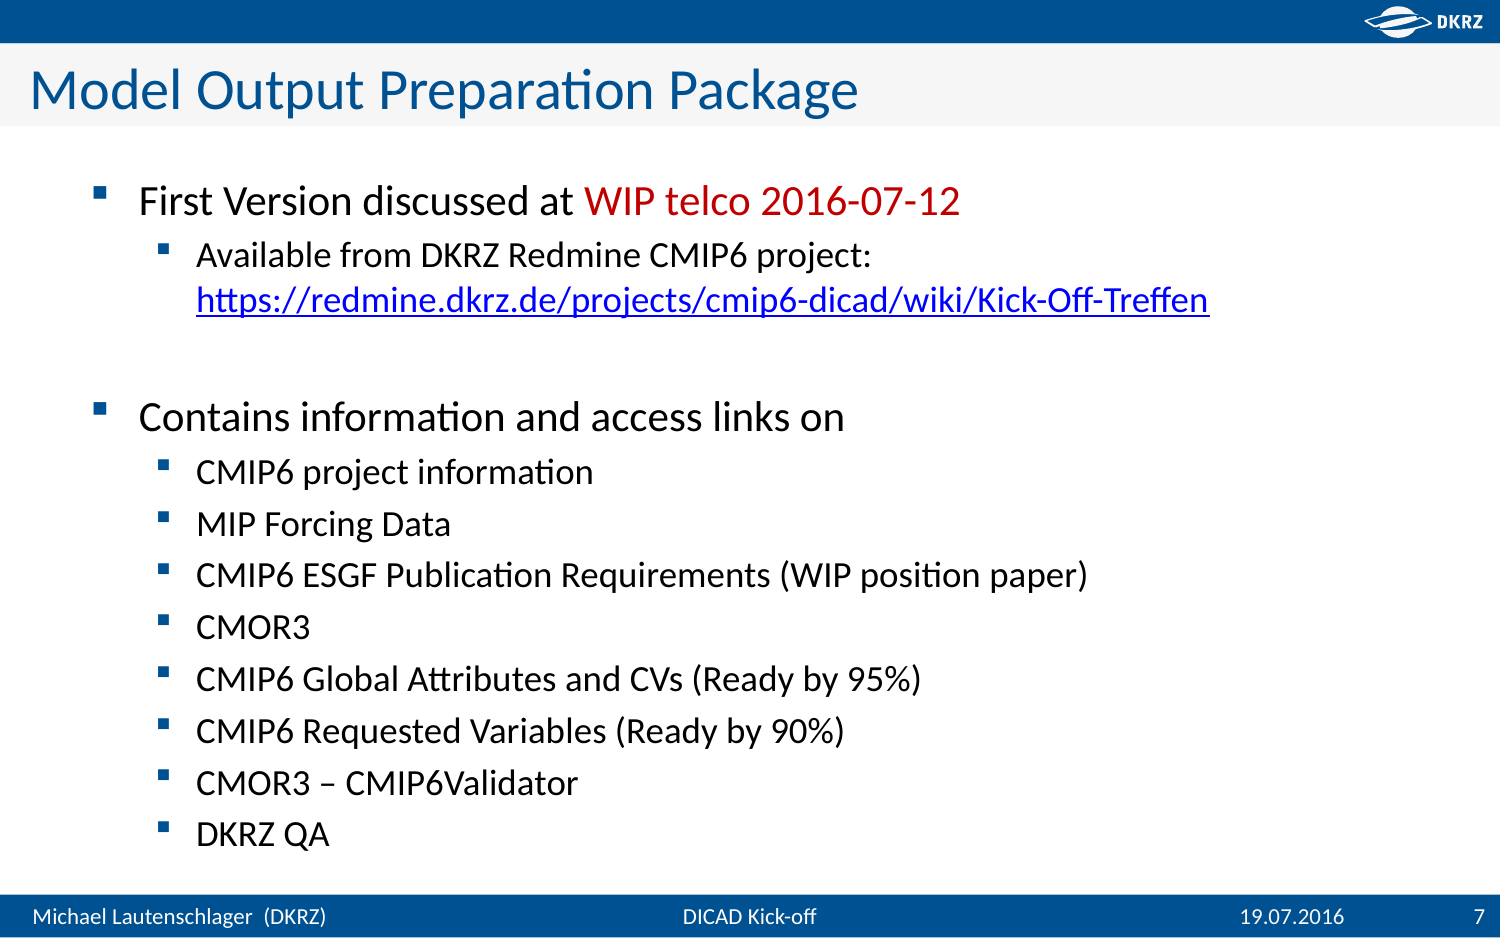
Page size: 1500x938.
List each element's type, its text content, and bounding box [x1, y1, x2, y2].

slide_number 7 [1376, 893, 1500, 938]
footer DICAD Kick-off [324, 893, 1176, 938]
title Model Output Preparation Package [0, 43, 1500, 127]
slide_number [1187, 893, 1360, 938]
list First Version discussed at WIP telco 2016-07-12 Available from DKRZ Redmine CMIP6 project: https://redmine.dkrz.de/projects/cmip6-dicad/wiki/Kick-Off-Treffen Contains information and access links on CMIP6 project information MIP Forcing Data CMIP6 ESGF Publication Requirements (WIP position paper) CMOR3 CMIP6 Global Attributes and CVs (Ready by 95%) CMIP6 Requested Variables (Ready by 90%) CMOR3 – CMIP6Validator DKRZ QA [75, 163, 1425, 863]
